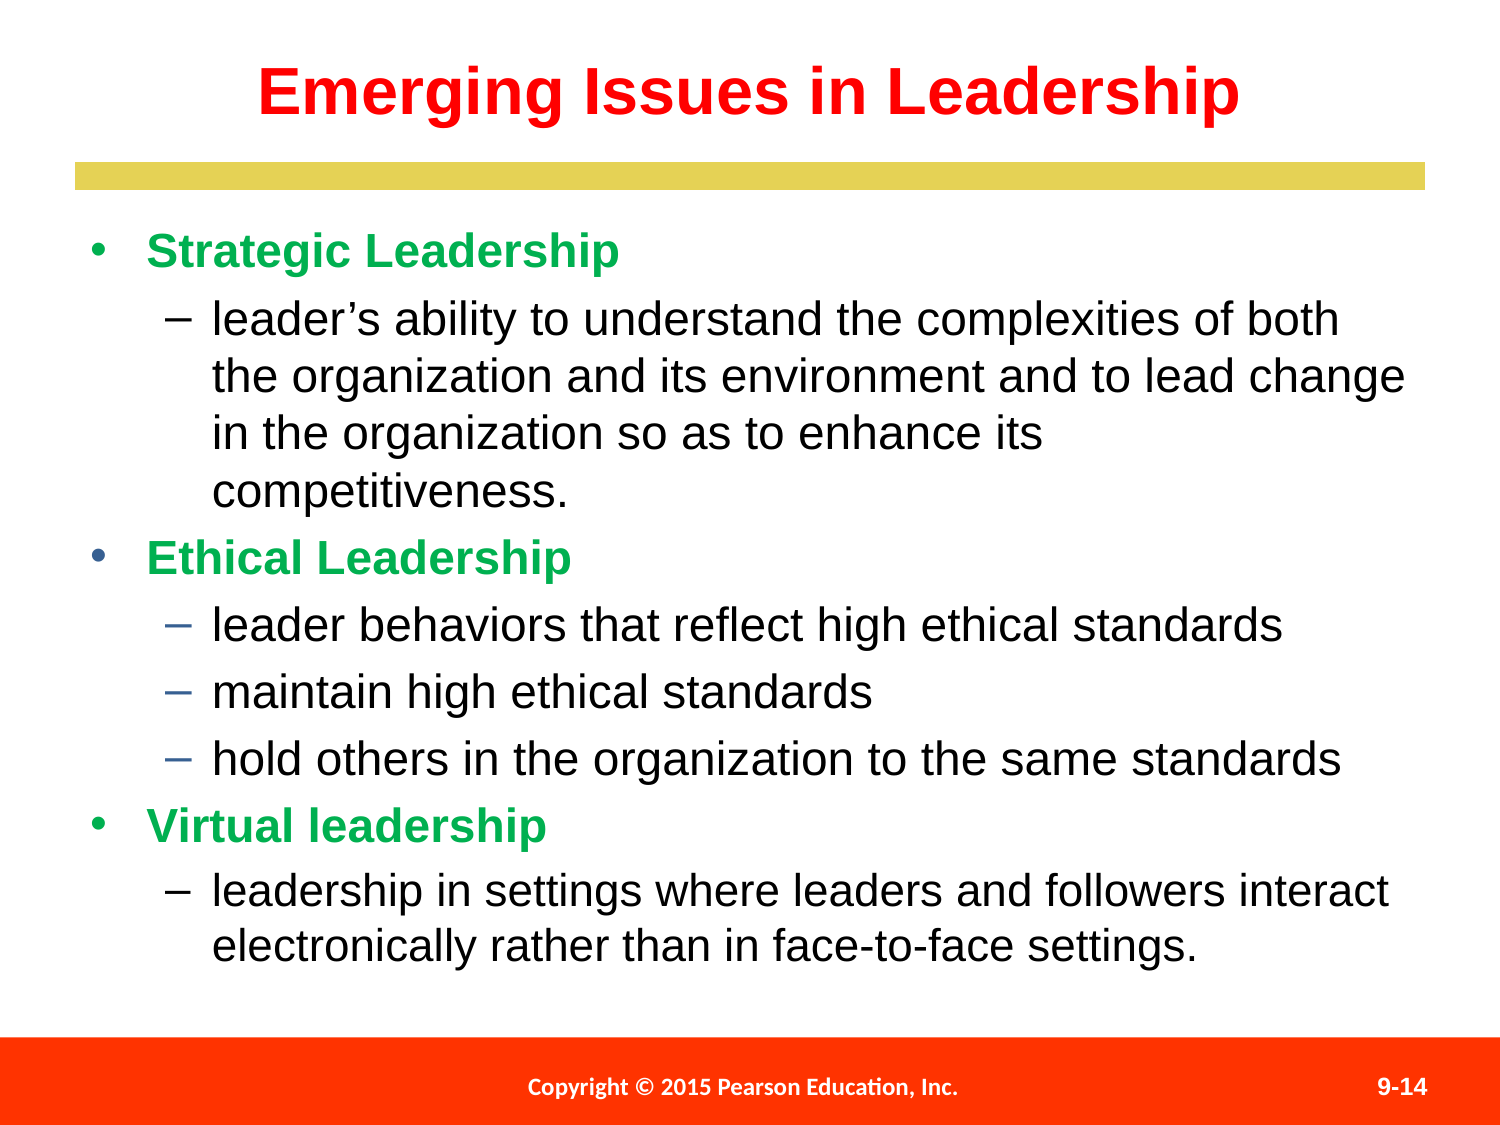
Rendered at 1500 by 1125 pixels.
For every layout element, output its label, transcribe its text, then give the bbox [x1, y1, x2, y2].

title Emerging Issues in Leadership [74, 24, 1426, 151]
list Strategic Leadership leader’s ability to understand the complexities of both the organization and its environment and to lead change in the organization so as to enhance its competitiveness. Ethical Leadership leader behaviors that reflect high ethical standards maintain high ethical standards hold others in the organization to the same standards Virtual leadership leadership in settings where leaders and followers interact electronically rather than in face-to-face settings. [74, 212, 1426, 1006]
picture [75, 162, 1425, 190]
